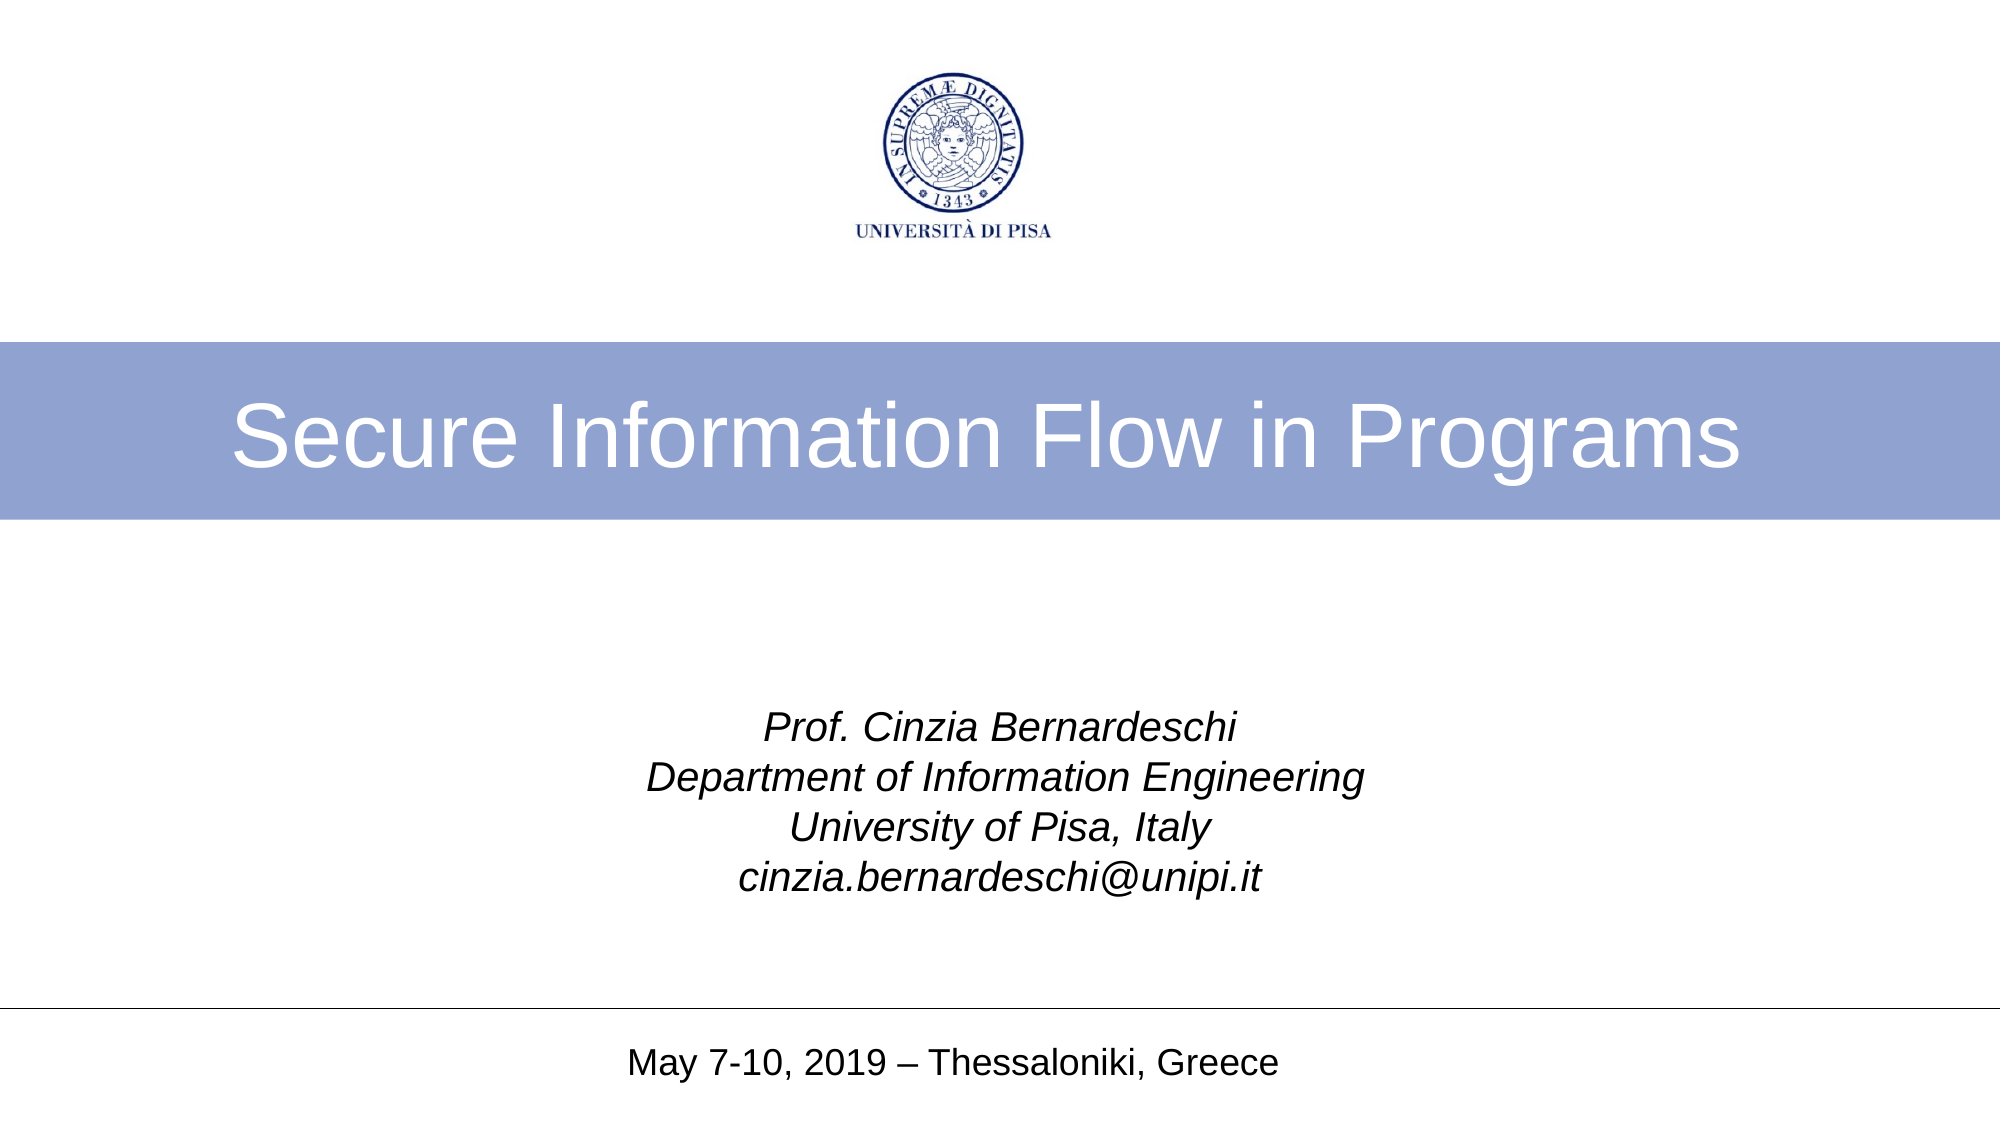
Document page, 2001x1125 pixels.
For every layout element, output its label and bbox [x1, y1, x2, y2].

picture [851, 64, 1055, 243]
